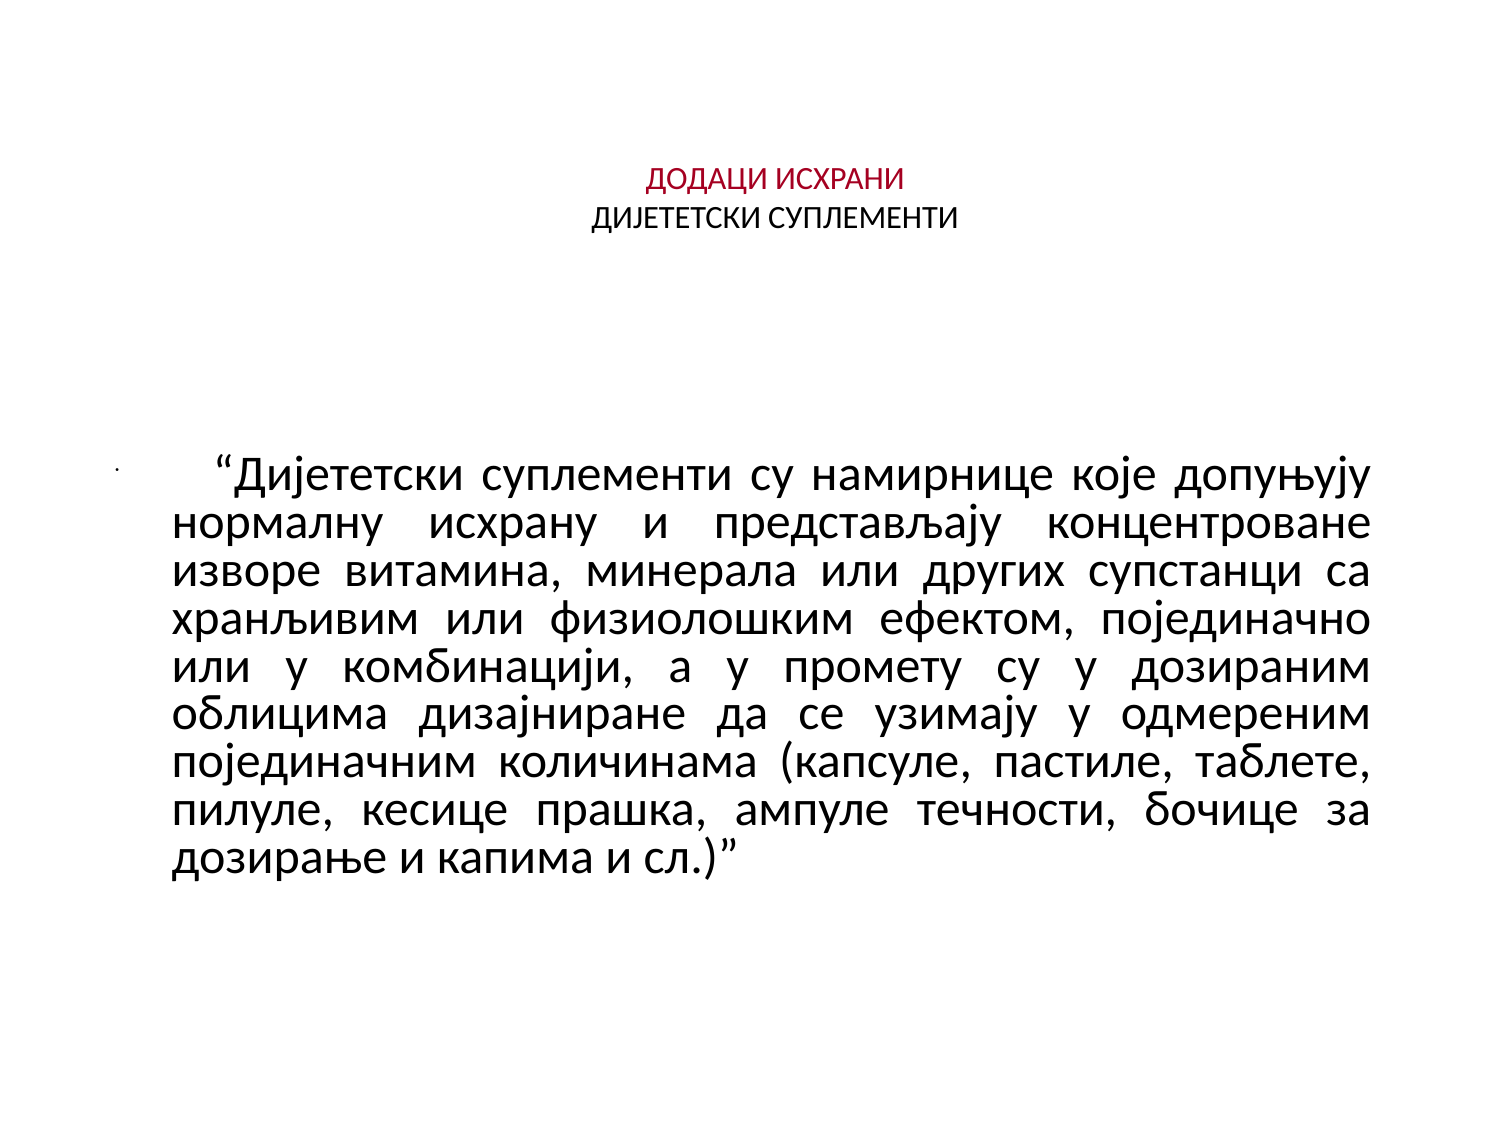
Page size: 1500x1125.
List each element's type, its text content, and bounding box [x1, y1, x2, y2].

list “Дијететски суплементи су намирнице које допуњују нормалну исхрану и представљају концентроване изворе витамина, минерала или других супстанци са хранљивим или физиолошким ефектом, појединачно или у комбинацији, а у промету су у дозираним облицима дизајниране да се узимају у одмереним појединачним количинама (капсуле, пастиле, таблете, пилуле, кесице прашка, ампуле течности, бочице за дозирање и капима и сл.)” [100, 444, 1387, 1084]
title ДОДАЦИ ИСХРАНИ ДИЈЕТЕТСКИ СУПЛЕМЕНТИ [135, 149, 1415, 244]
